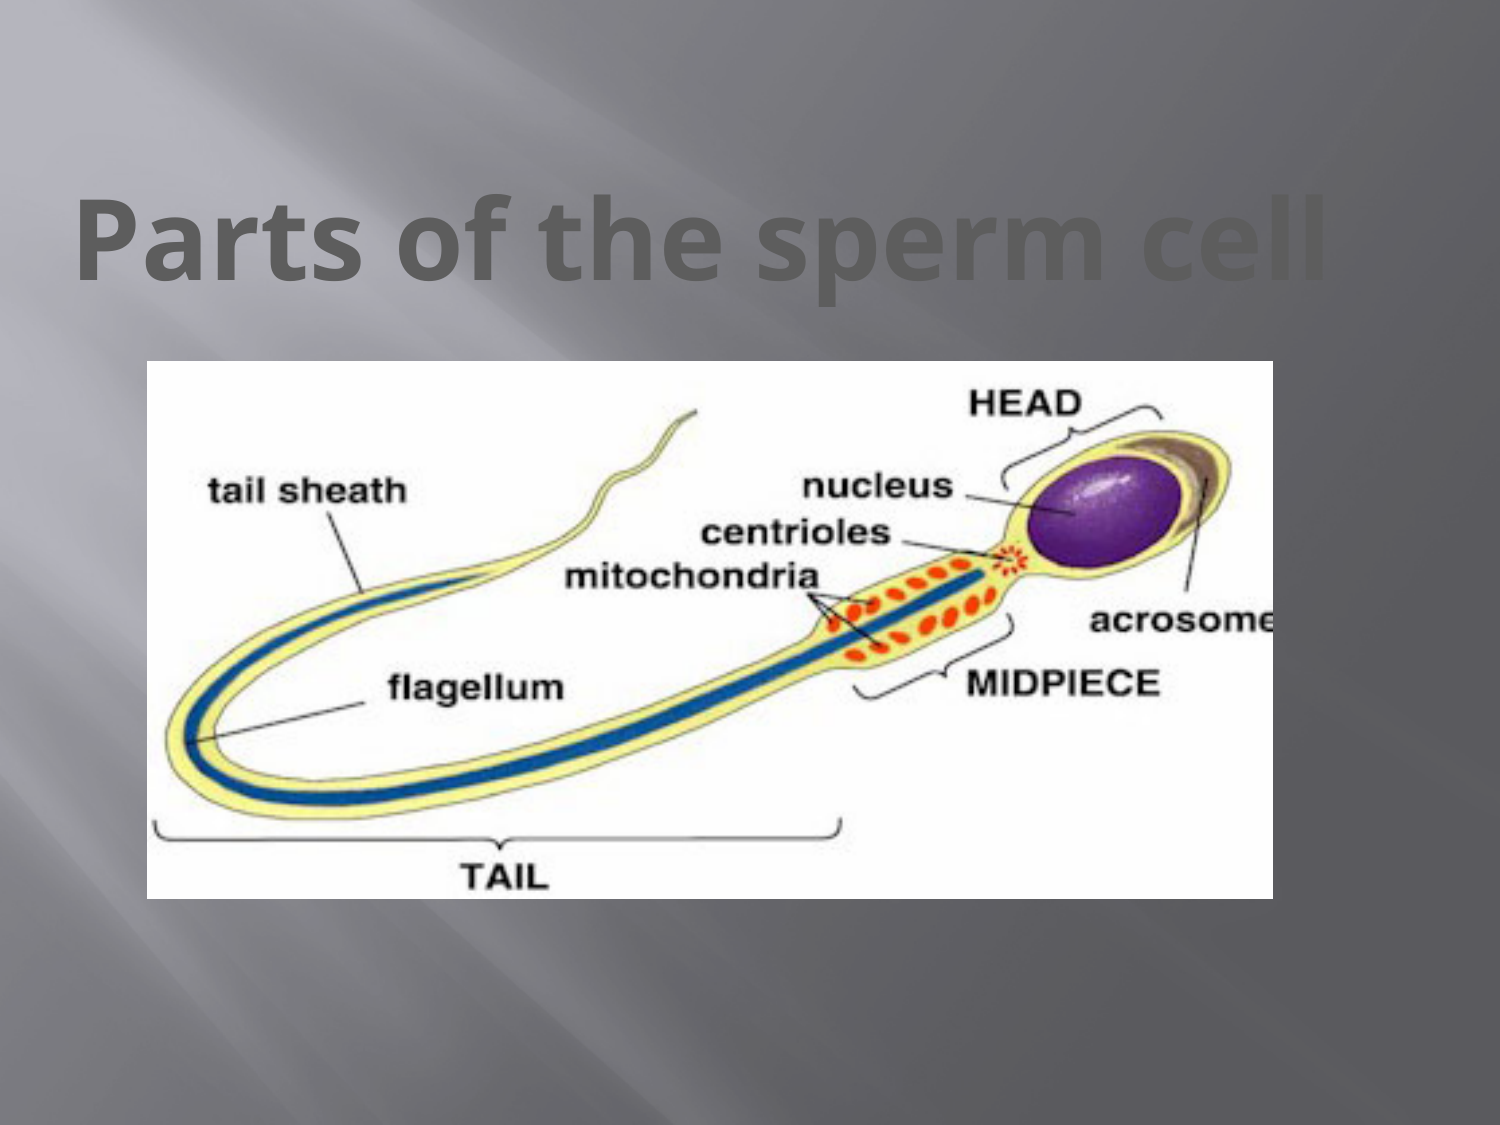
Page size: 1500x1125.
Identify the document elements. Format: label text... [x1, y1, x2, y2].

text_box Parts of the sperm cell [55, 160, 1348, 311]
picture [147, 361, 1273, 899]
